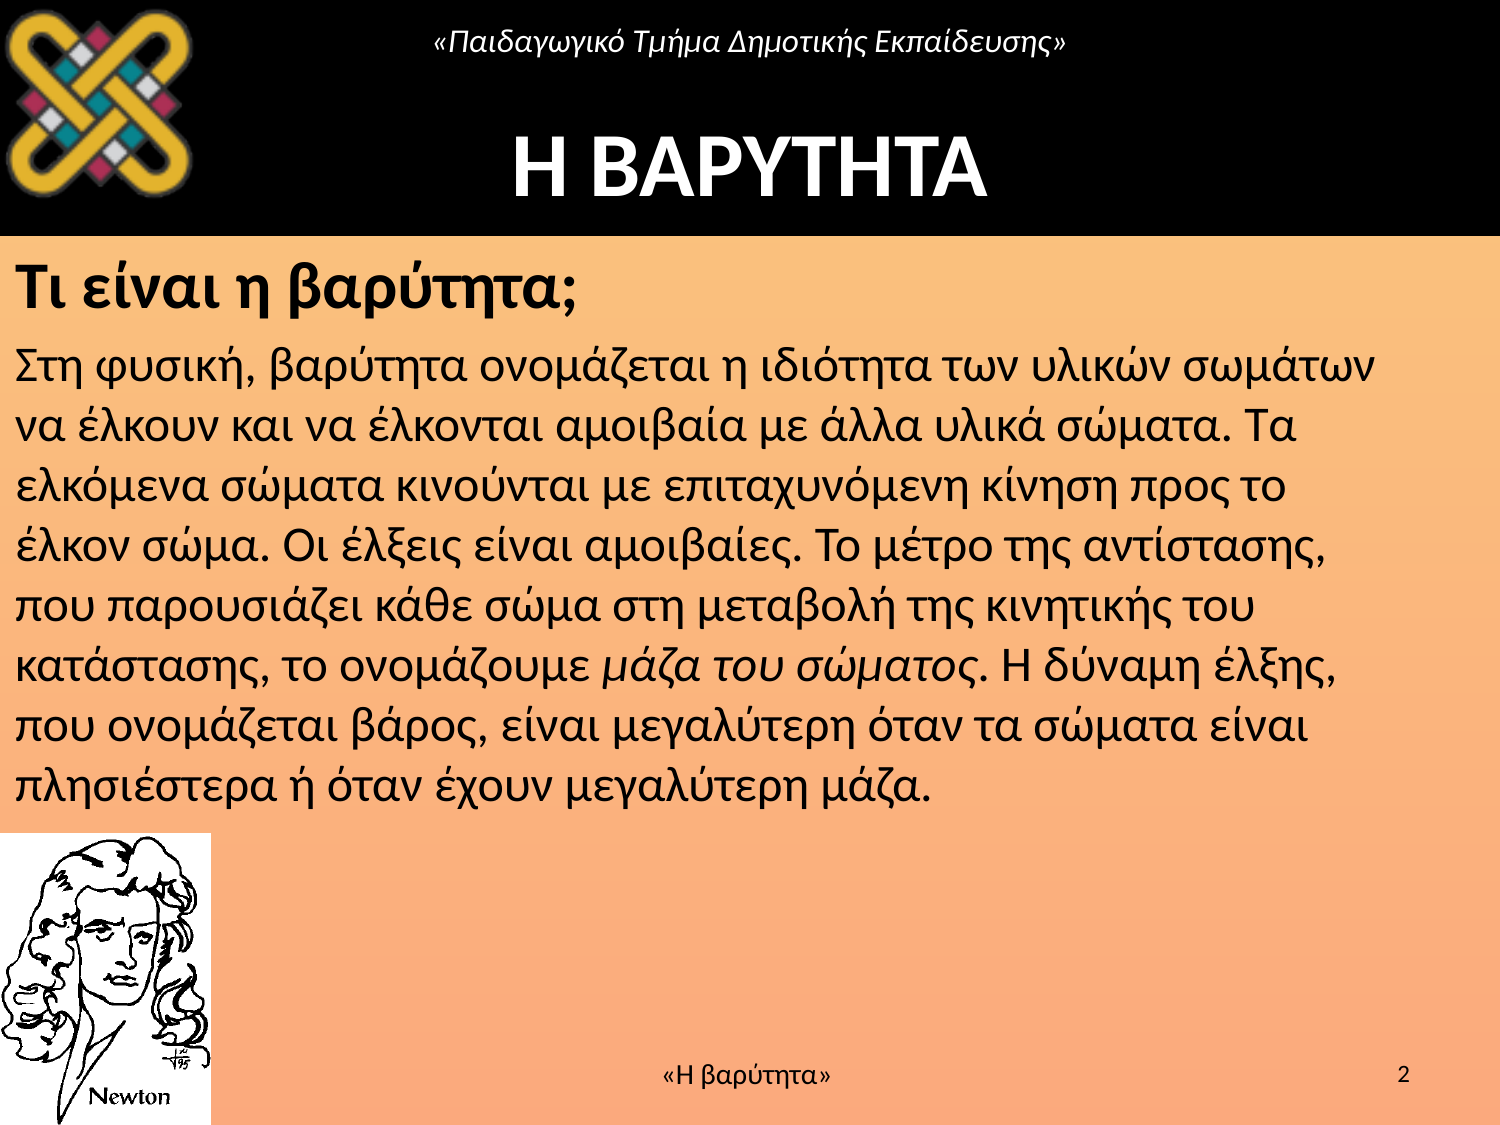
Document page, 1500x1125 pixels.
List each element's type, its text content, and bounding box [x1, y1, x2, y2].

picture [0, 832, 212, 1125]
subtitle Τι είναι η βαρύτητα; Στη φυσική, βαρύτητα ονομάζεται η ιδιότητα των υλικών σωμάτων να έλκουν και να έλκονται αμοιβαία με άλλα υλικά σώματα. Τα ελκόμενα σώματα κινούνται με επιταχυνόμενη κίνηση προς το έλκον σώμα. Οι έλξεις είναι αμοιβαίες. Το μέτρο της αντίστασης, που παρουσιάζει κάθε σώμα στη μεταβολή της κινητικής του κατάστασης, το ονομάζουμε μάζα του σώματος. Η δύναμη έλξης, που ονομάζεται βάρος, είναι μεγαλύτερη όταν τα σώματα είναι πλησιέστερα ή όταν έχουν μεγαλύτερη μάζα. [0, 234, 1418, 1043]
title «Παιδαγωγικό Τμήμα Δημοτικής Εκπαίδευσης» Η ΒΑΡΥΤΗΤΑ [0, 0, 1500, 236]
footer «Η βαρύτητα» [512, 1042, 988, 1103]
slide_number 2 [1074, 1042, 1425, 1103]
picture [0, 0, 200, 205]
